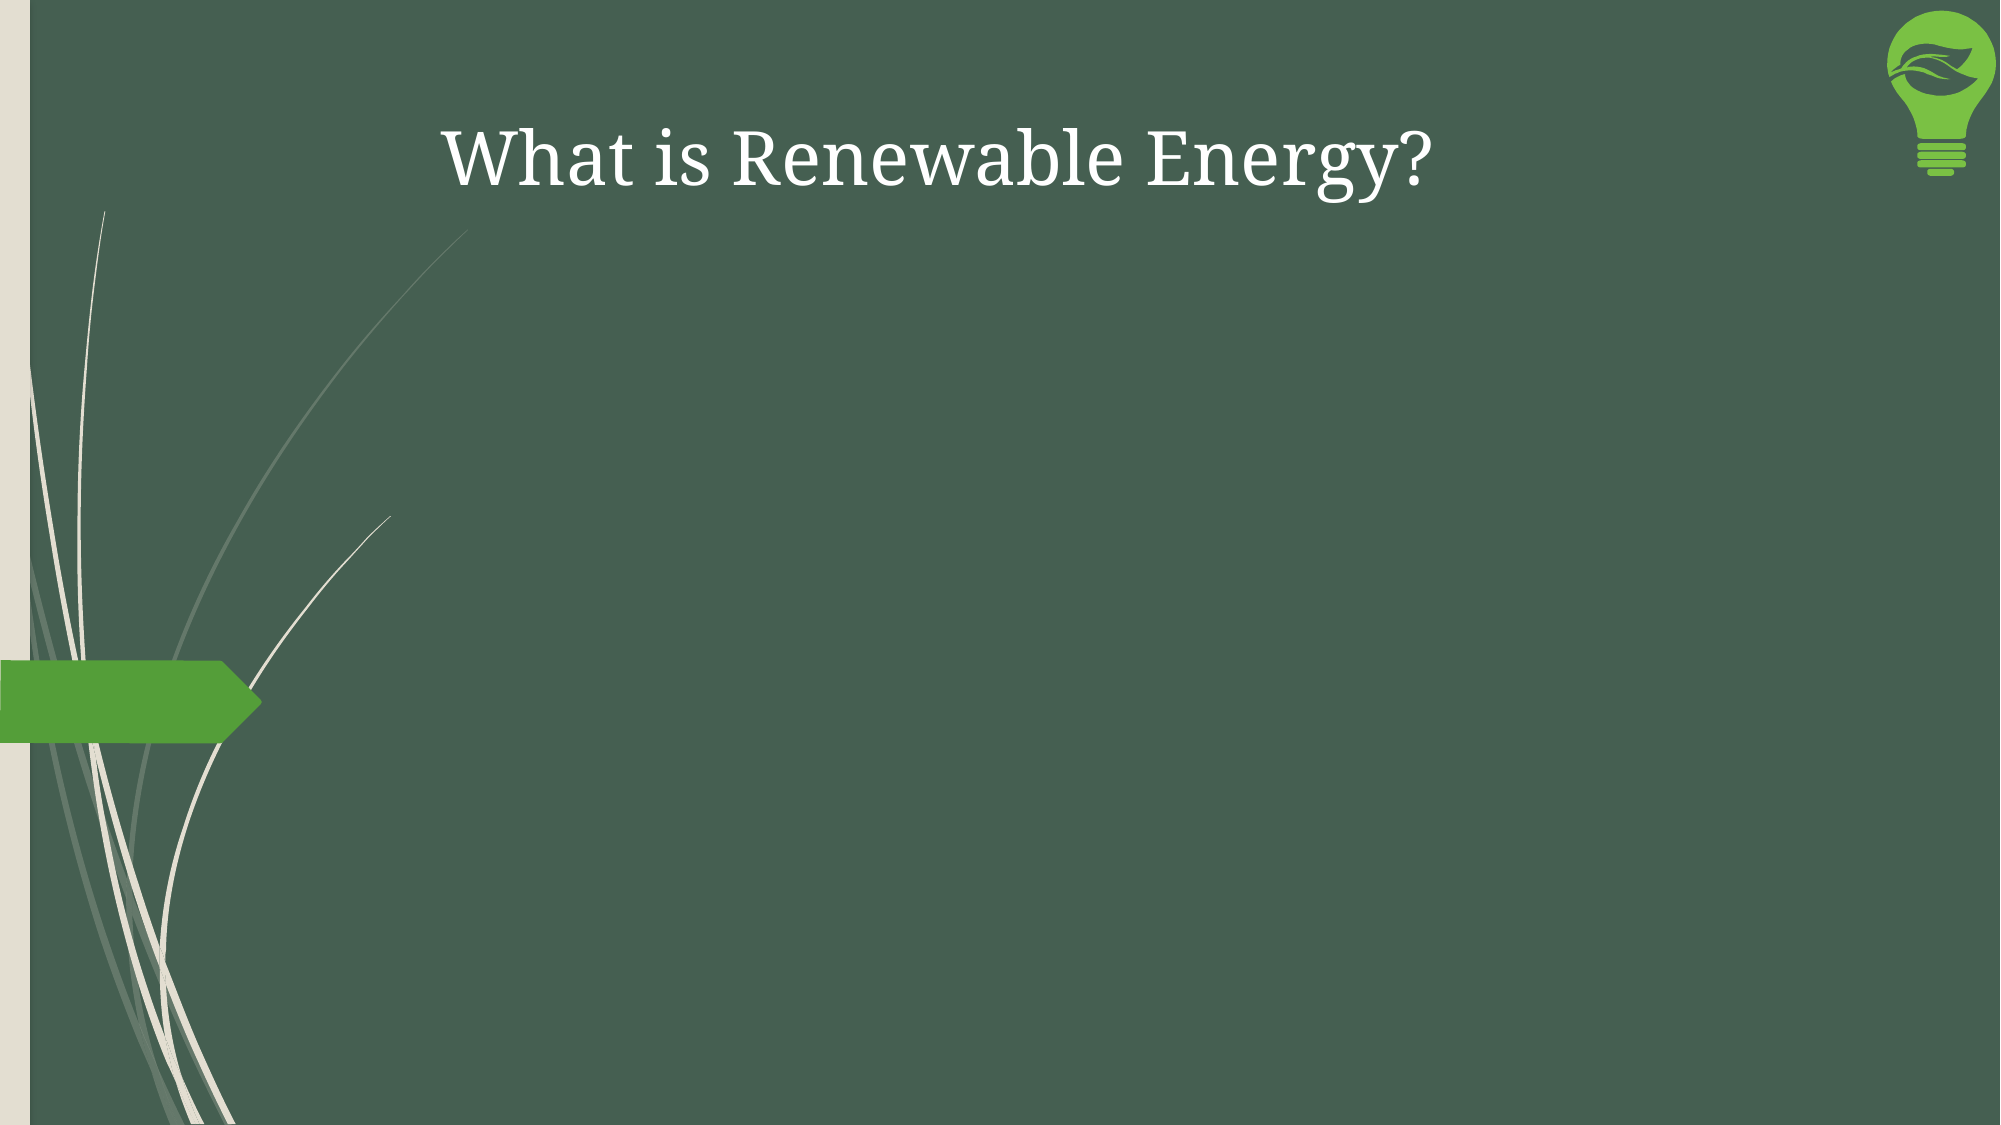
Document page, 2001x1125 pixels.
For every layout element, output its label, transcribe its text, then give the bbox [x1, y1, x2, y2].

title What is Renewable Energy? [425, 102, 1888, 313]
